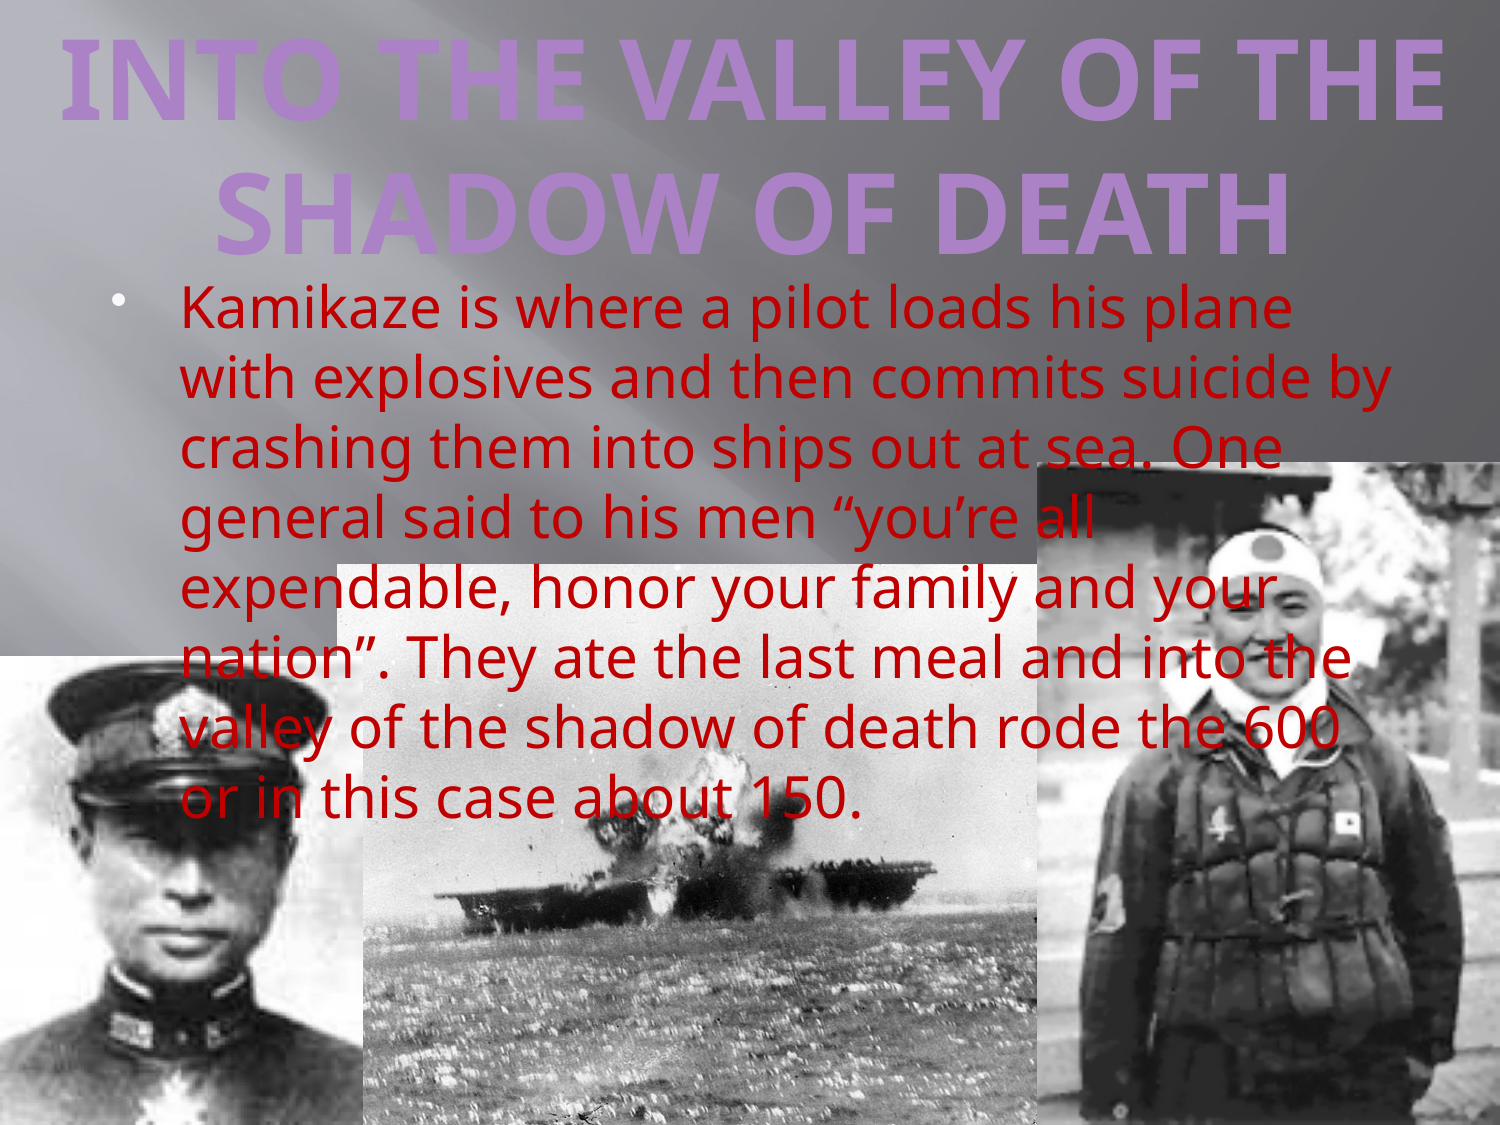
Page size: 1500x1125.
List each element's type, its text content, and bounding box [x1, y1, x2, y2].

text_box INTO THE VALLEY OF THE SHADOW OF DEATH [0, 0, 1500, 285]
picture [0, 461, 1500, 1125]
list Kamikaze is where a pilot loads his plane with explosives and then commits suicide by crashing them into ships out at sea. One general said to his men “you’re all expendable, honor your family and your nation”. They ate the last meal and into the valley of the shadow of death rode the 600 or in this case about 150. [75, 285, 1425, 655]
